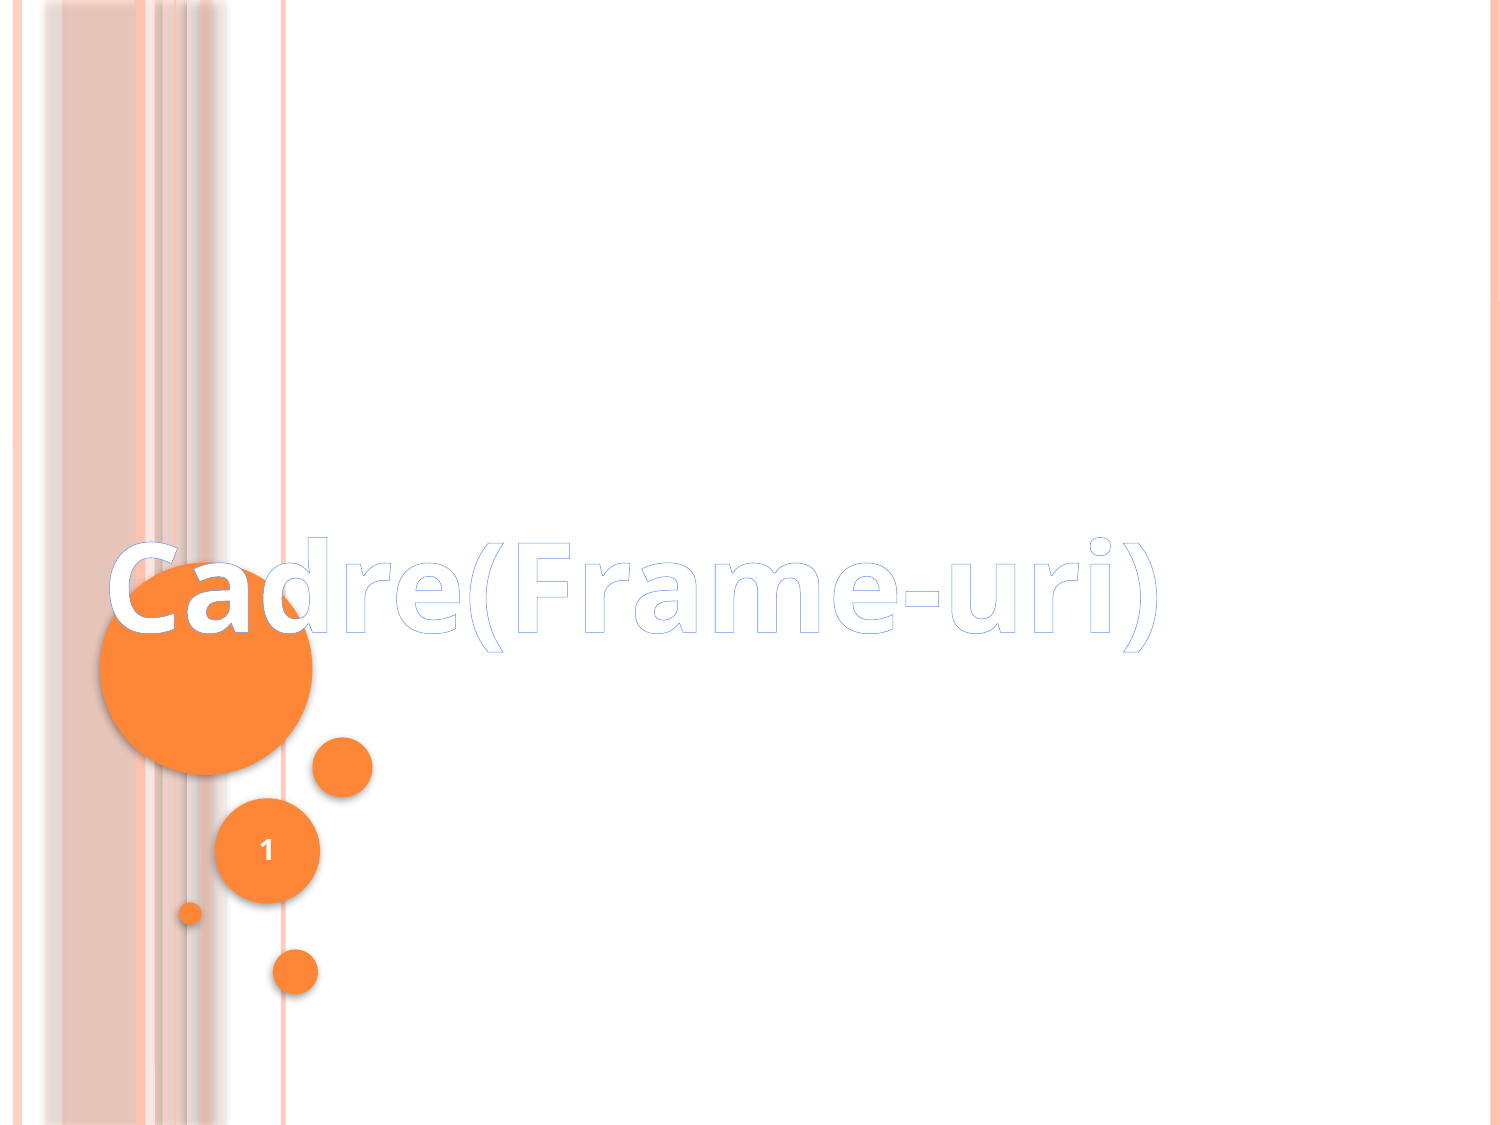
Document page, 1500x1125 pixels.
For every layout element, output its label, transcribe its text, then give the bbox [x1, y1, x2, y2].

title Cadre(Frame-uri) [87, 437, 1425, 815]
slide_number 1 [217, 808, 318, 894]
